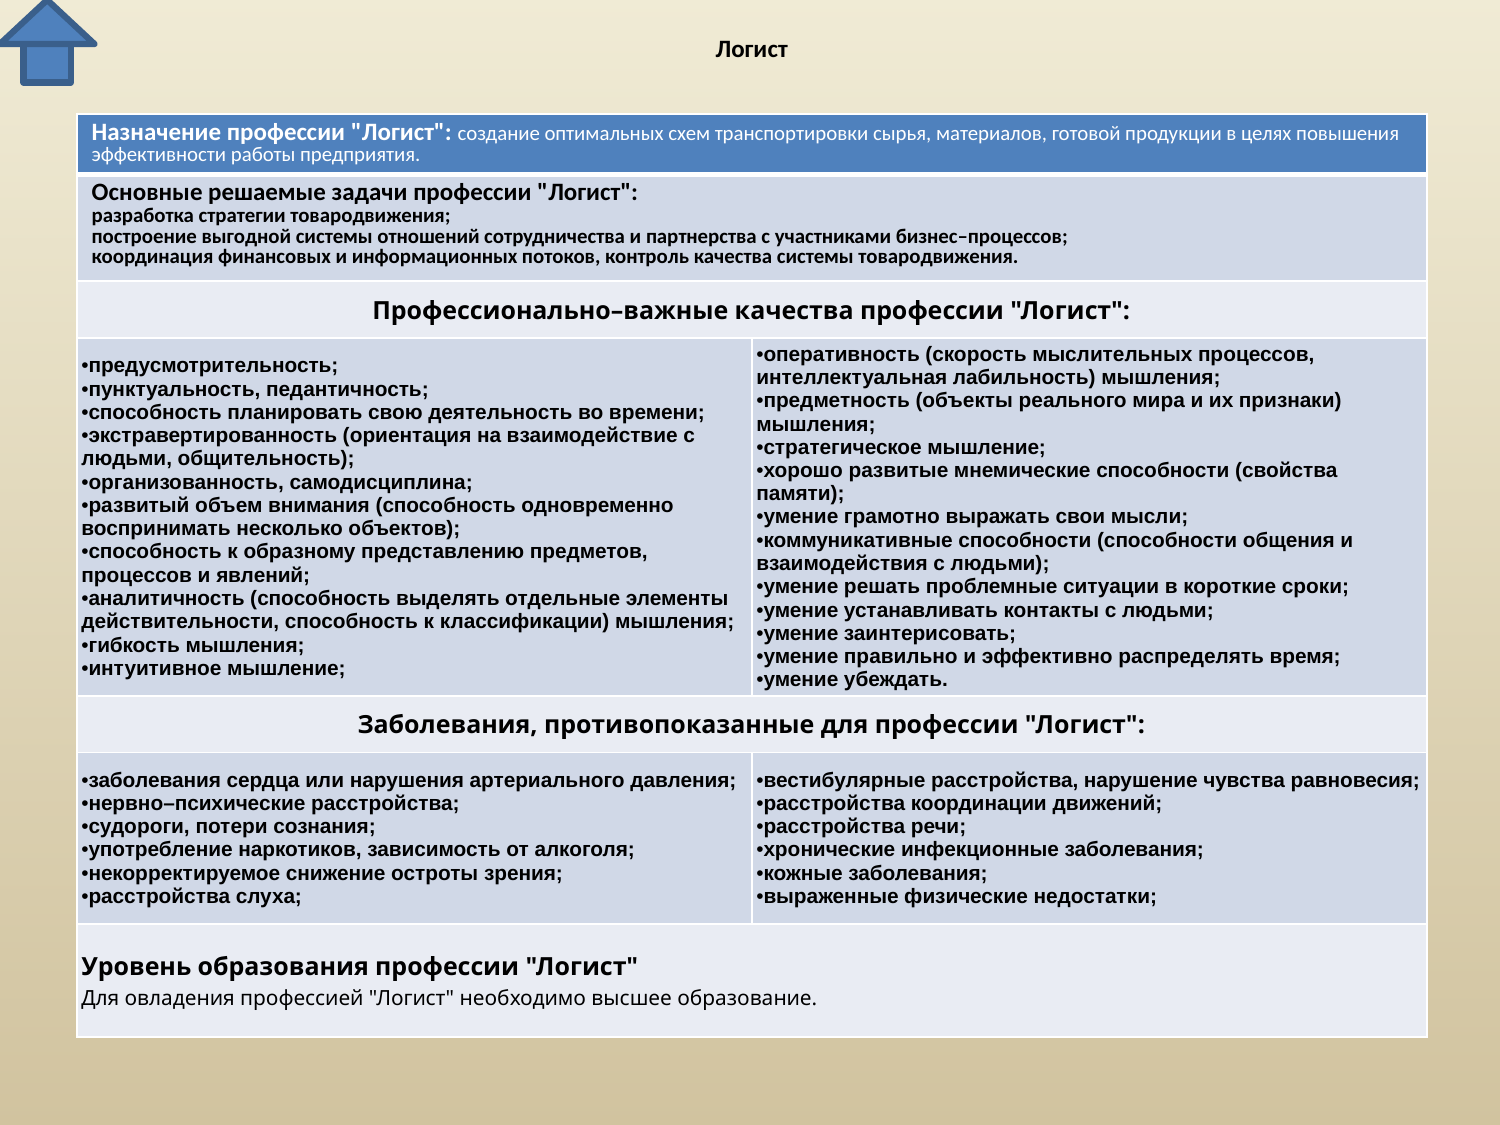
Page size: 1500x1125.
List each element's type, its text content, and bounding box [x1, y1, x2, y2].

table_header Назначение профессии "Логист": создание оптимальных схем транспортировки сырья, материалов, готовой продукции в целях повышения эффективности работы предприятия. [78, 115, 1426, 172]
table_cell вестибулярные расстройства, нарушение чувства равновесия; расстройства координации движений; расстройства речи; хронические инфекционные заболевания; кожные заболевания; выраженные физические недостатки; [753, 753, 1426, 923]
title Логист [76, 0, 1427, 96]
table_cell Уровень образования профессии "Логист" Для овладения профессией "Логист" необходимо высшее образование. [78, 925, 1426, 1036]
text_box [1, 1, 93, 81]
table_cell Основные решаемые задачи профессии "Логист": разработка стратегии товародвижения; построение выгодной системы отношений сотрудничества и партнерства с участниками бизнес–процессов; координация финансовых и информационных потоков, контроль качества системы товародвижения. [78, 177, 1426, 280]
table_cell Профессионально–важные качества профессии "Логист": [78, 282, 1426, 337]
table_cell предусмотрительность; пунктуальность, педантичность; способность планировать свою деятельность во времени; экстравертированность (ориентация на взаимодействие с людьми, общительность); организованность, самодисциплина; развитый объем внимания (способность одновременно воспринимать несколько объектов); способность к образному представлению предметов, процессов и явлений; аналитичность (способность выделять отдельные элементы действительности, способность к классификации) мышления; гибкость мышления; интуитивное мышление; [78, 339, 751, 695]
table_cell Заболевания, противопоказанные для профессии "Логист": [78, 697, 1426, 752]
table_cell заболевания сердца или нарушения артериального давления; нервно–психические расстройства; судороги, потери сознания; употребление наркотиков, зависимость от алкоголя; некорректируемое снижение остроты зрения; расстройства слуха; [78, 753, 751, 923]
table_cell оперативность (скорость мыслительных процессов, интеллектуальная лабильность) мышления; предметность (объекты реального мира и их признаки) мышления; стратегическое мышление; хорошо развитые мнемические способности (свойства памяти); умение грамотно выражать свои мысли; коммуникативные способности (способности общения и взаимодействия с людьми); умение решать проблемные ситуации в короткие сроки; умение устанавливать контакты с людьми; умение заинтерисовать; умение правильно и эффективно распределять время; умение убеждать. [753, 339, 1426, 695]
